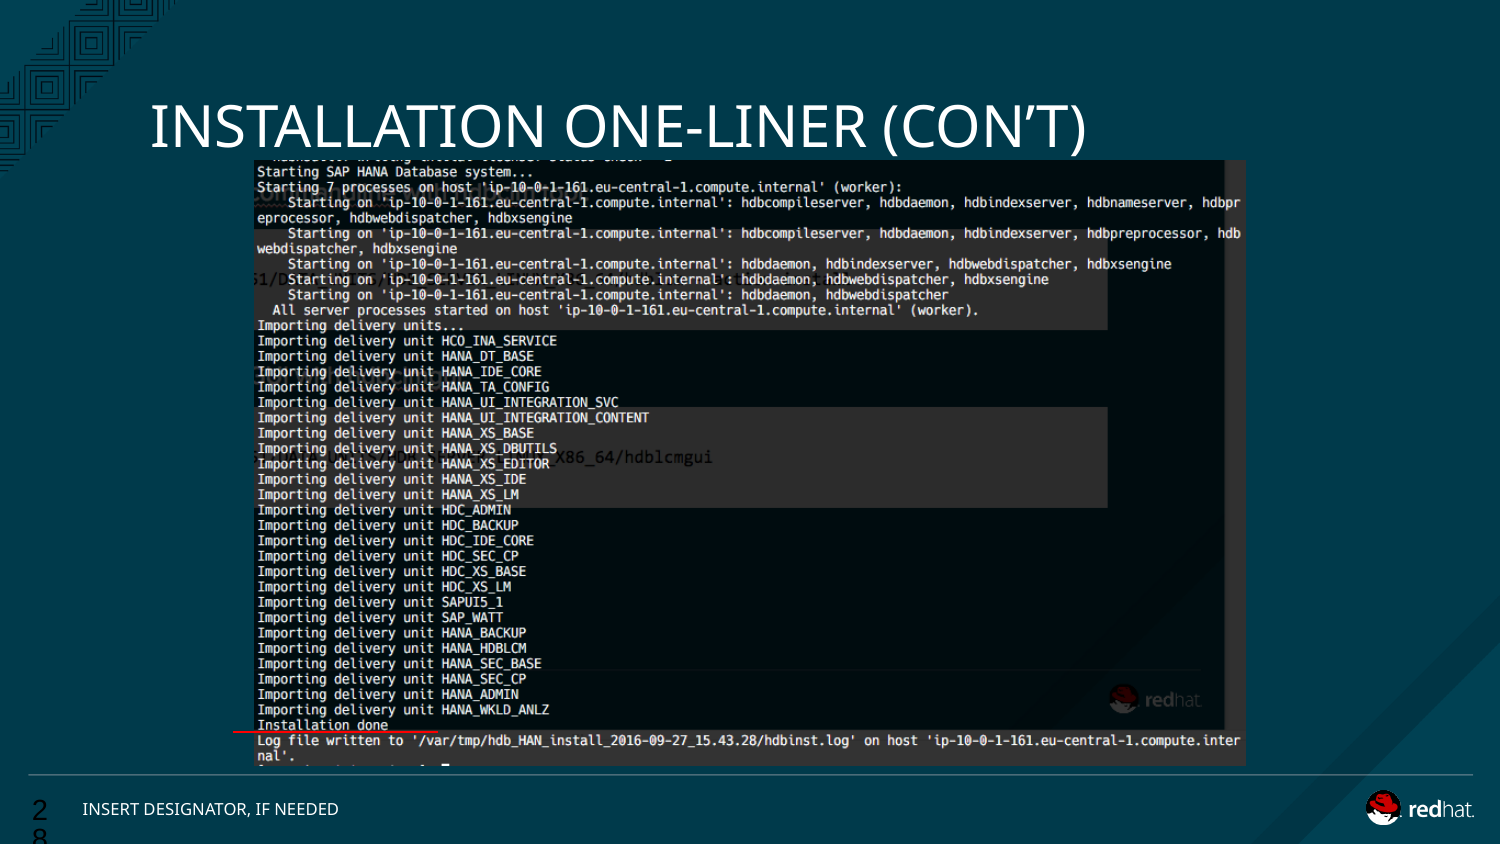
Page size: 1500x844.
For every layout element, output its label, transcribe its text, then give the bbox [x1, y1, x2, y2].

picture [1418, 806, 1427, 817]
title INSTALLATION ONE-LINER (CON’T) [135, 0, 1365, 175]
picture [1410, 805, 1416, 816]
picture [255, 161, 1245, 765]
picture [1367, 791, 1400, 824]
picture [1430, 800, 1440, 817]
slide_number ‹#› [16, 776, 77, 842]
